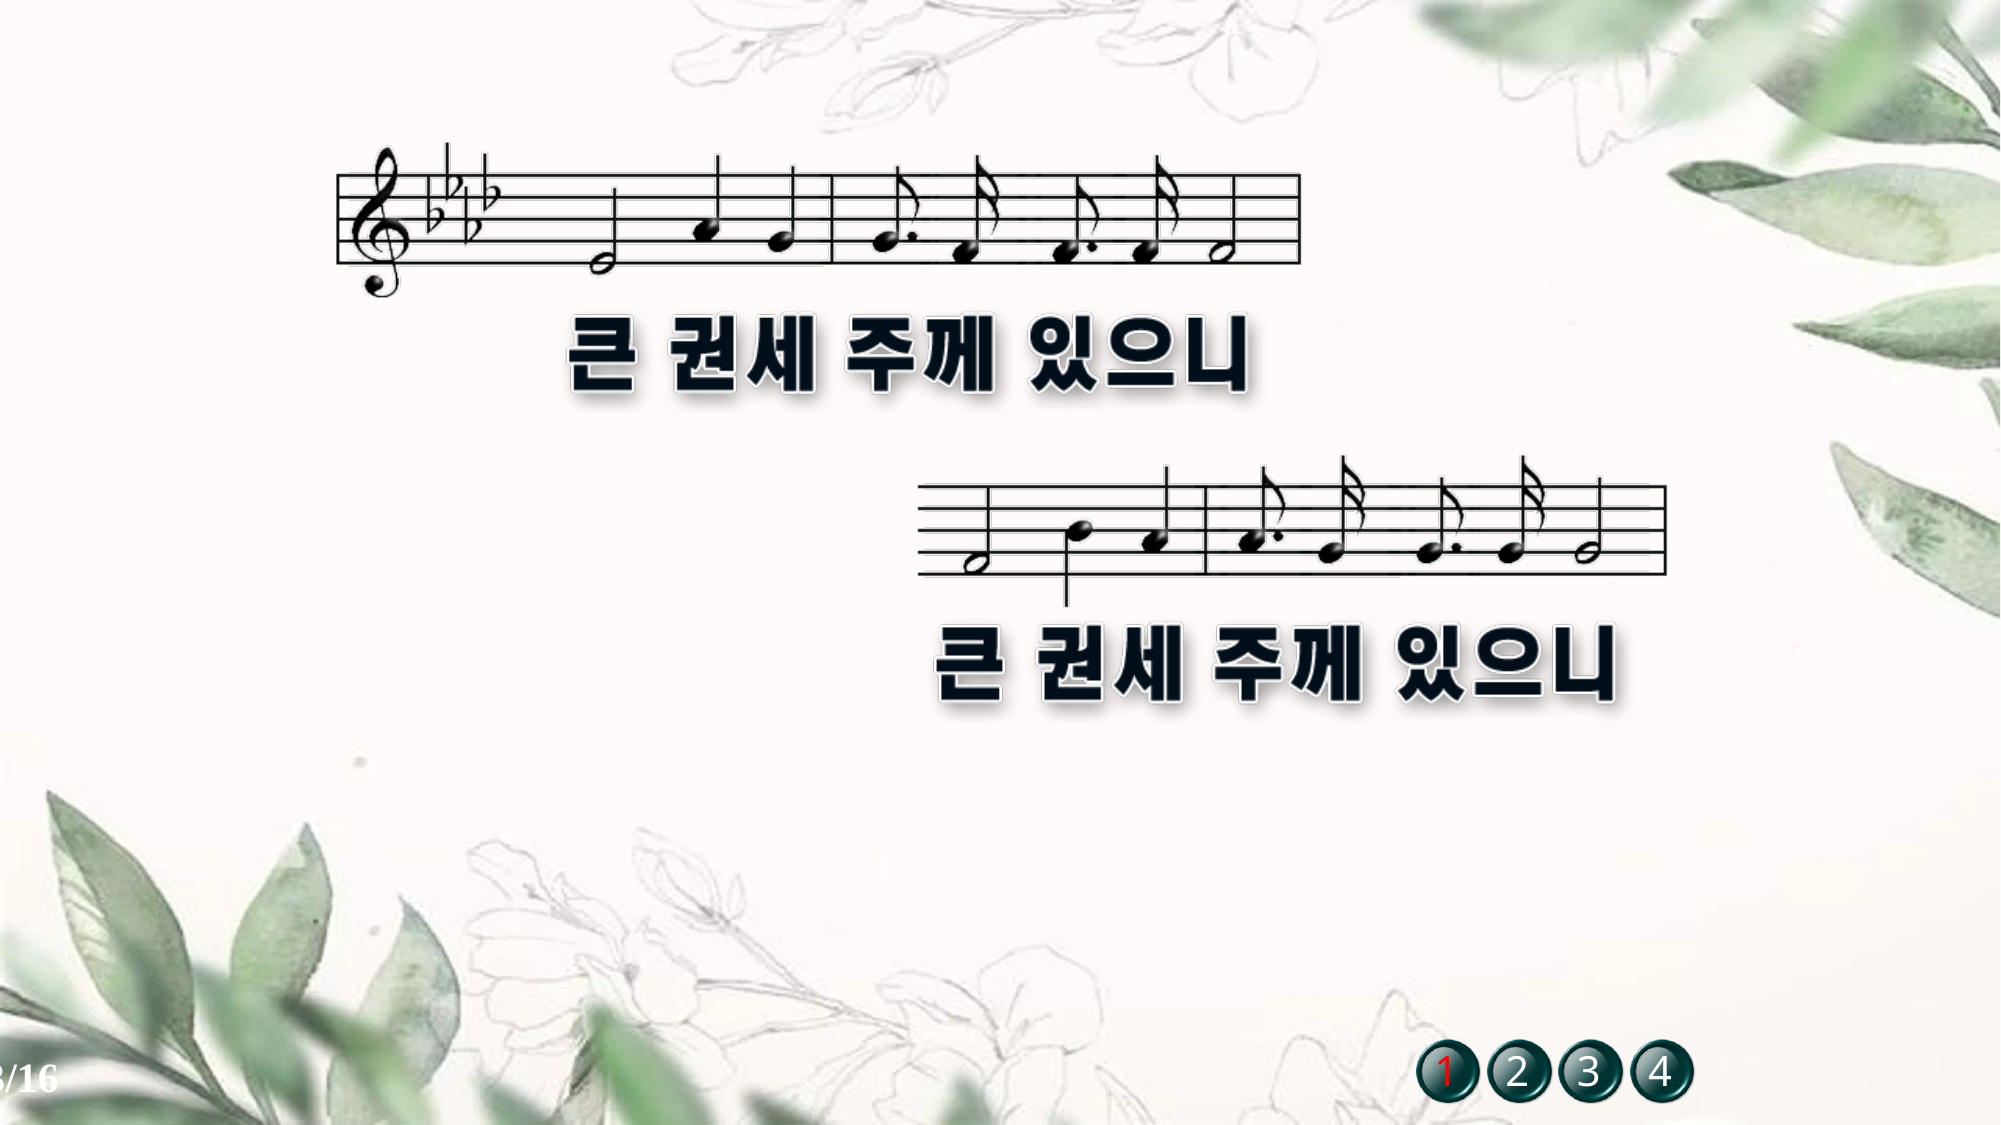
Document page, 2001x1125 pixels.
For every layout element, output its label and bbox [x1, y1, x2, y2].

text_box [1484, 1035, 1555, 1106]
text_box [1627, 1035, 1697, 1106]
text_box [1413, 1035, 1484, 1106]
text_box [1555, 1035, 1626, 1106]
picture [0, 0, 2001, 1125]
